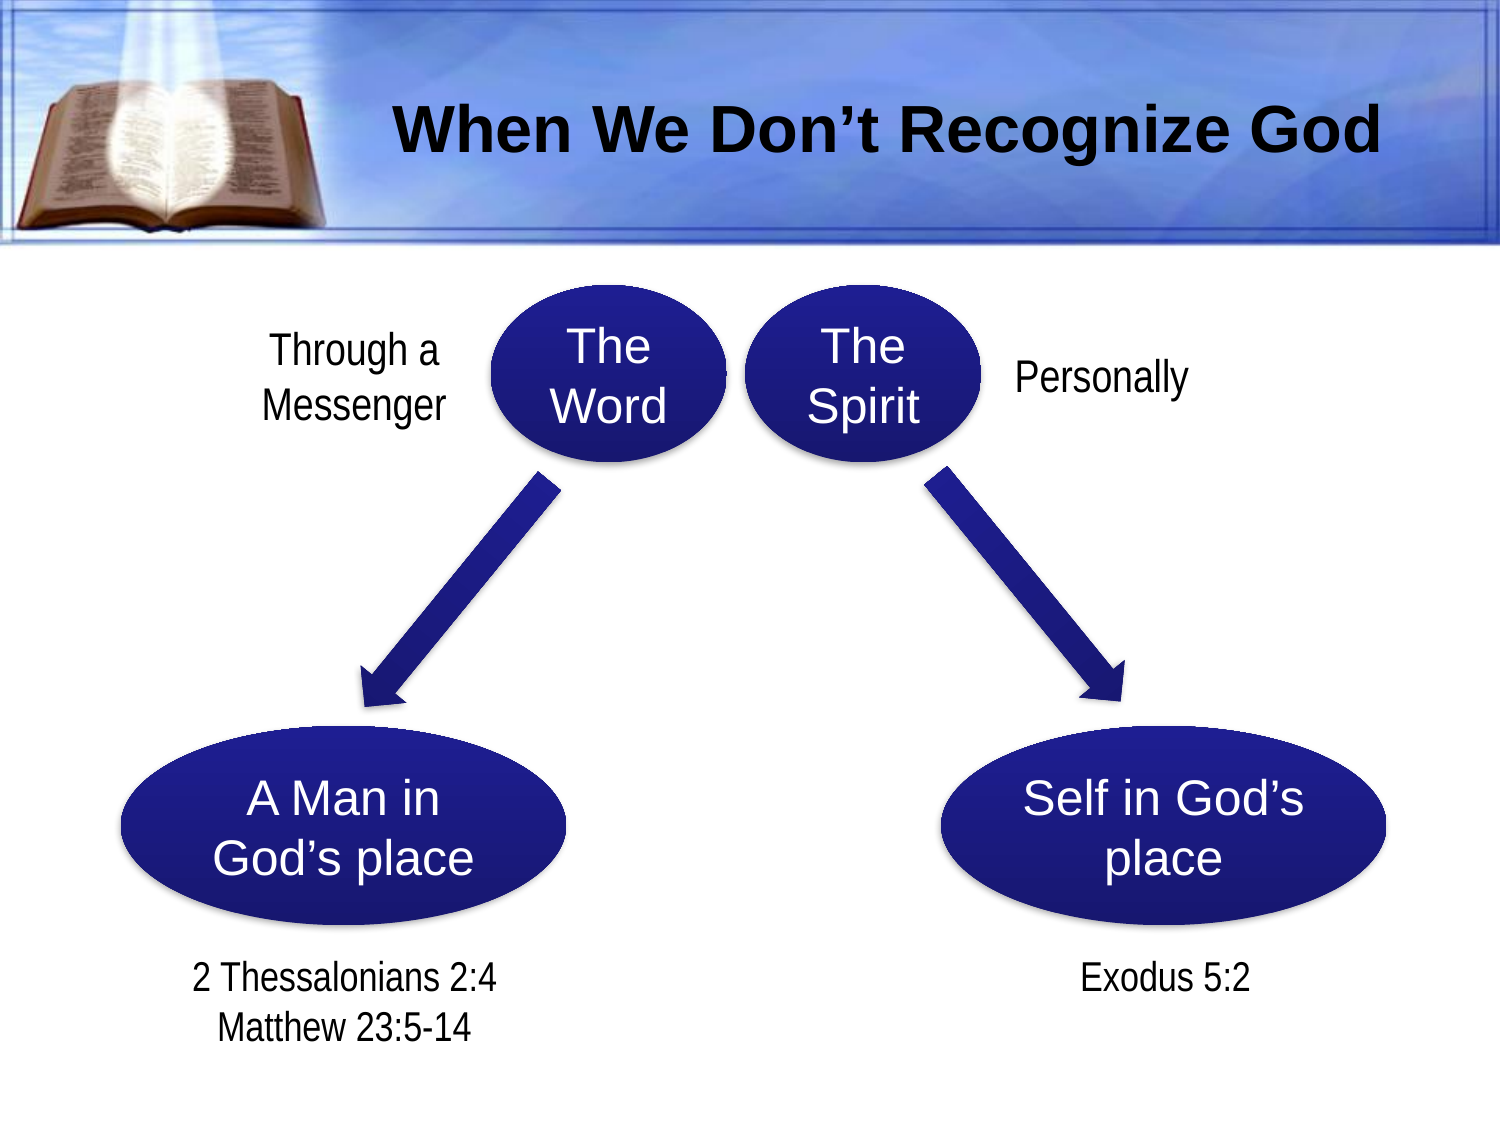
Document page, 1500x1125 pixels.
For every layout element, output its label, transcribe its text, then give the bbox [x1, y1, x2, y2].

text_box Personally [999, 339, 1246, 410]
text_box The Word [490, 285, 727, 463]
title When We Don’t Recognize God [351, 52, 1426, 200]
text_box The Spirit [745, 285, 982, 463]
text_box 2 Thessalonians 2:4 Matthew 23:5-14 [127, 942, 562, 1058]
text_box [924, 466, 1125, 702]
text_box Through a Messenger [236, 312, 473, 437]
text_box Exodus 5:2 [1042, 942, 1289, 1008]
text_box Self in God’s place [941, 726, 1387, 926]
text_box A Man in God’s place [120, 726, 567, 926]
text_box [360, 471, 561, 707]
picture [0, 0, 1500, 1125]
